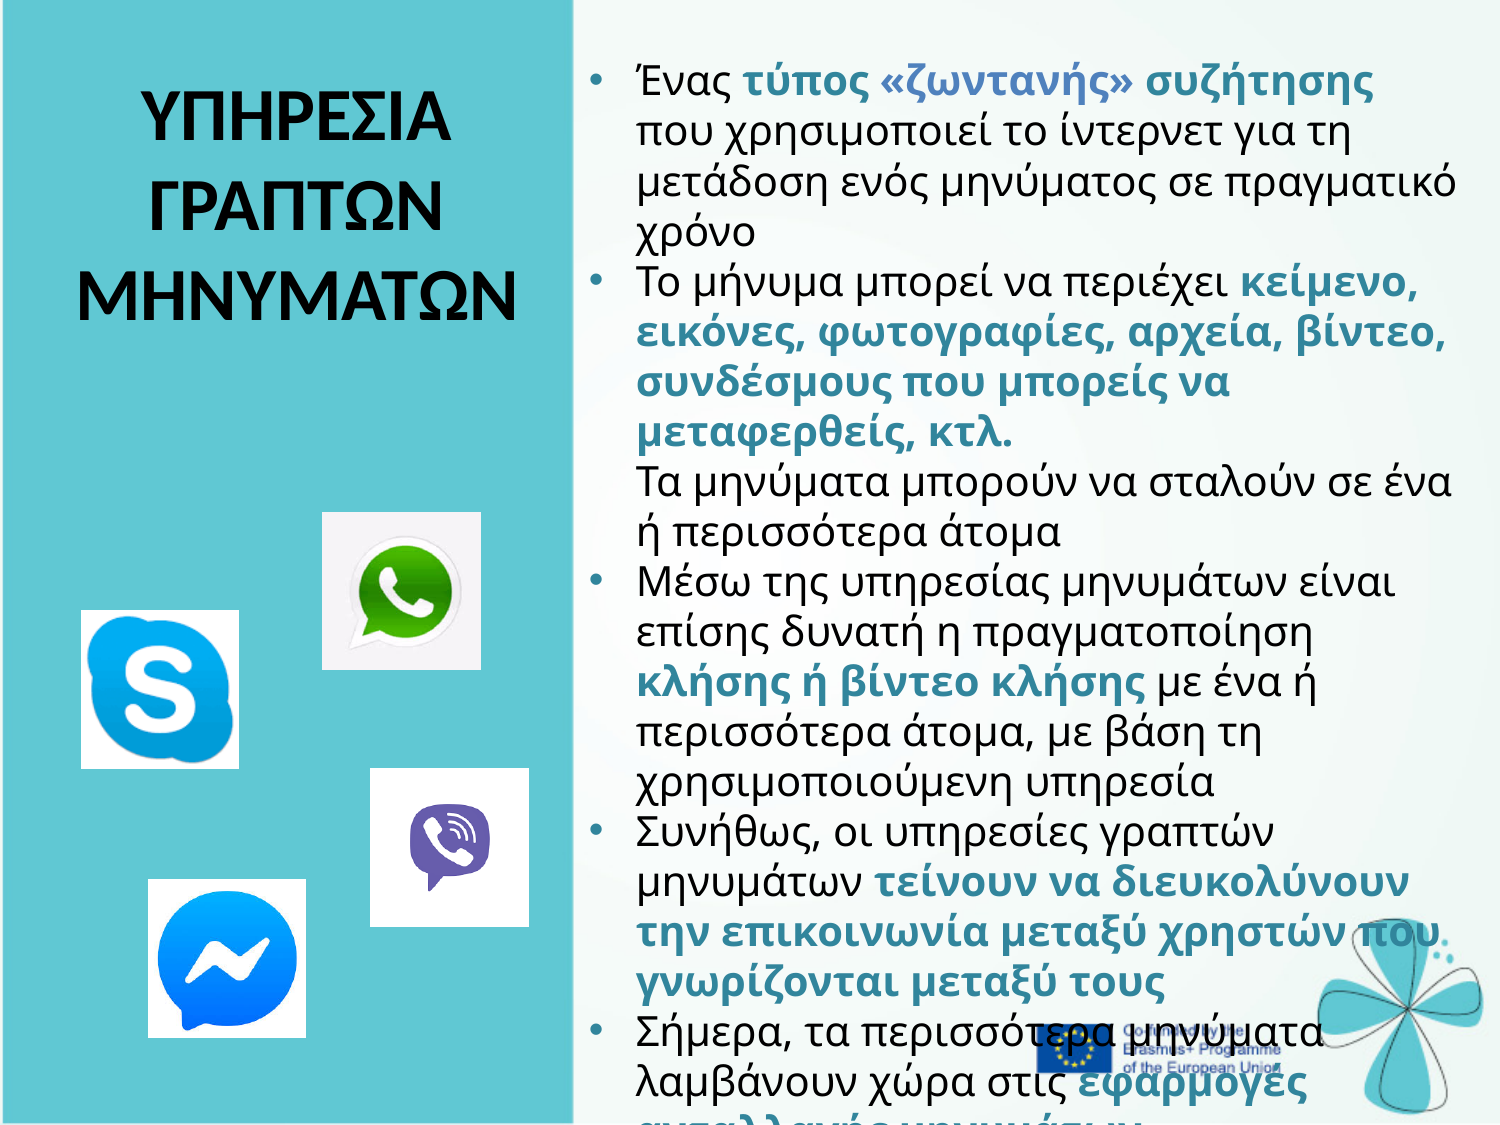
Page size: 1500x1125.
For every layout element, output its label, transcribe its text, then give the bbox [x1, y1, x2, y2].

text_box ΥΠΗΡΕΣΙΑ ΓΡΑΠΤΩΝ ΜΗΝΥΜΑΤΩΝ [35, 58, 560, 344]
picture [0, 0, 1500, 1125]
text_box Ένας τύπος «ζωντανής» συζήτησης που χρησιμοποιεί το ίντερνετ για τη μετάδοση ενός μηνύματος σε πραγματικό χρόνο Το μήνυμα μπορεί να περιέχει κείμενο, εικόνες, φωτογραφίες, αρχεία, βίντεο, συνδέσμους που μπορείς να μεταφερθείς, κτλ. Τα μηνύματα μπορούν να σταλούν σε ένα ή περισσότερα άτομα Μέσω της υπηρεσίας μηνυμάτων είναι επίσης δυνατή η πραγματοποίηση κλήσης ή βίντεο κλήσης με ένα ή περισσότερα άτομα, με βάση τη χρησιμοποιούμενη υπηρεσία Συνήθως, οι υπηρεσίες γραπτών μηνυμάτων τείνουν να διευκολύνουν την επικοινωνία μεταξύ χρηστών που γνωρίζονται μεταξύ τους Σήμερα, τα περισσότερα μηνύματα λαμβάνουν χώρα στις εφαρμογές ανταλλαγής μηνυμάτων [574, 46, 1477, 1125]
